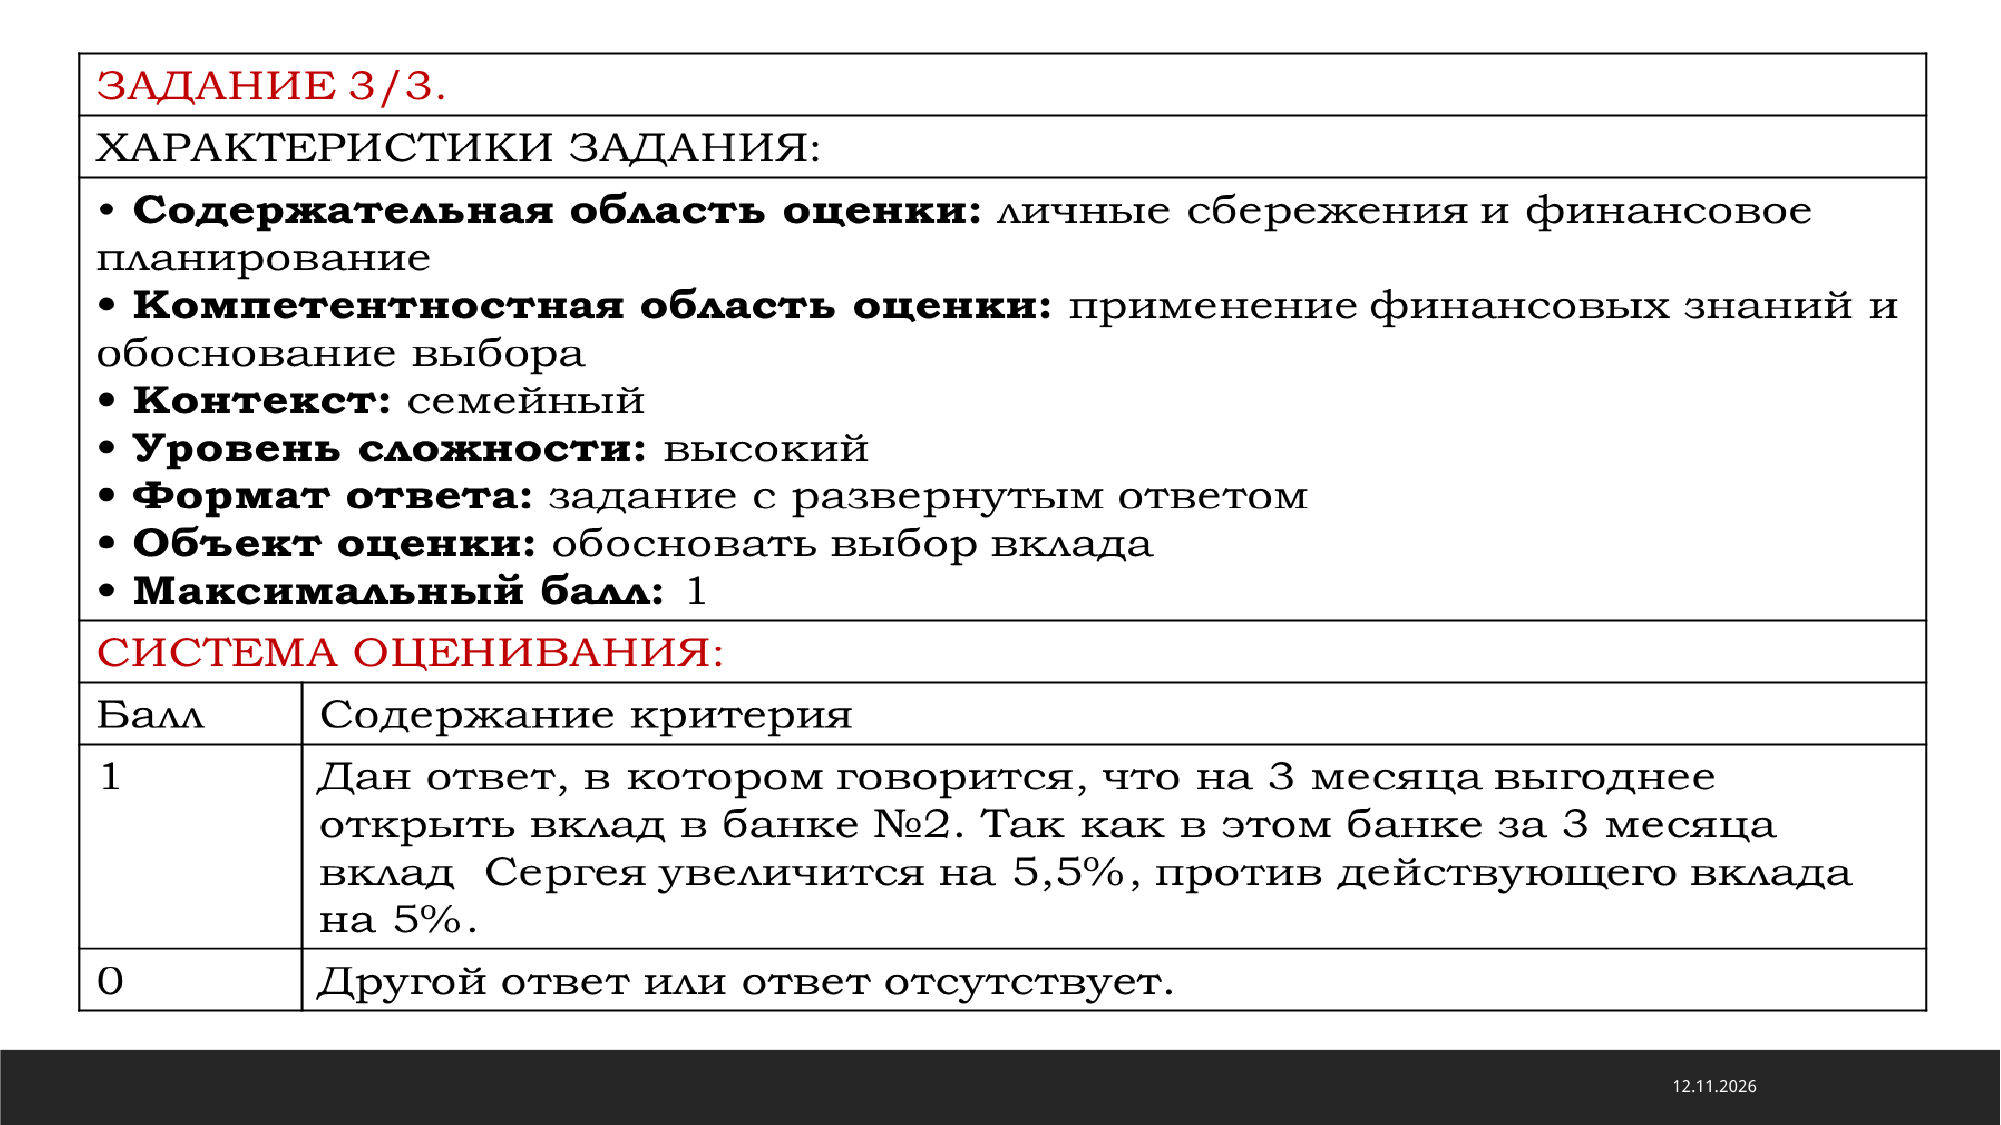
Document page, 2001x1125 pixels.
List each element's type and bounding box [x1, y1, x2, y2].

slide_number [1348, 1057, 1773, 1118]
picture [77, 47, 1931, 1028]
